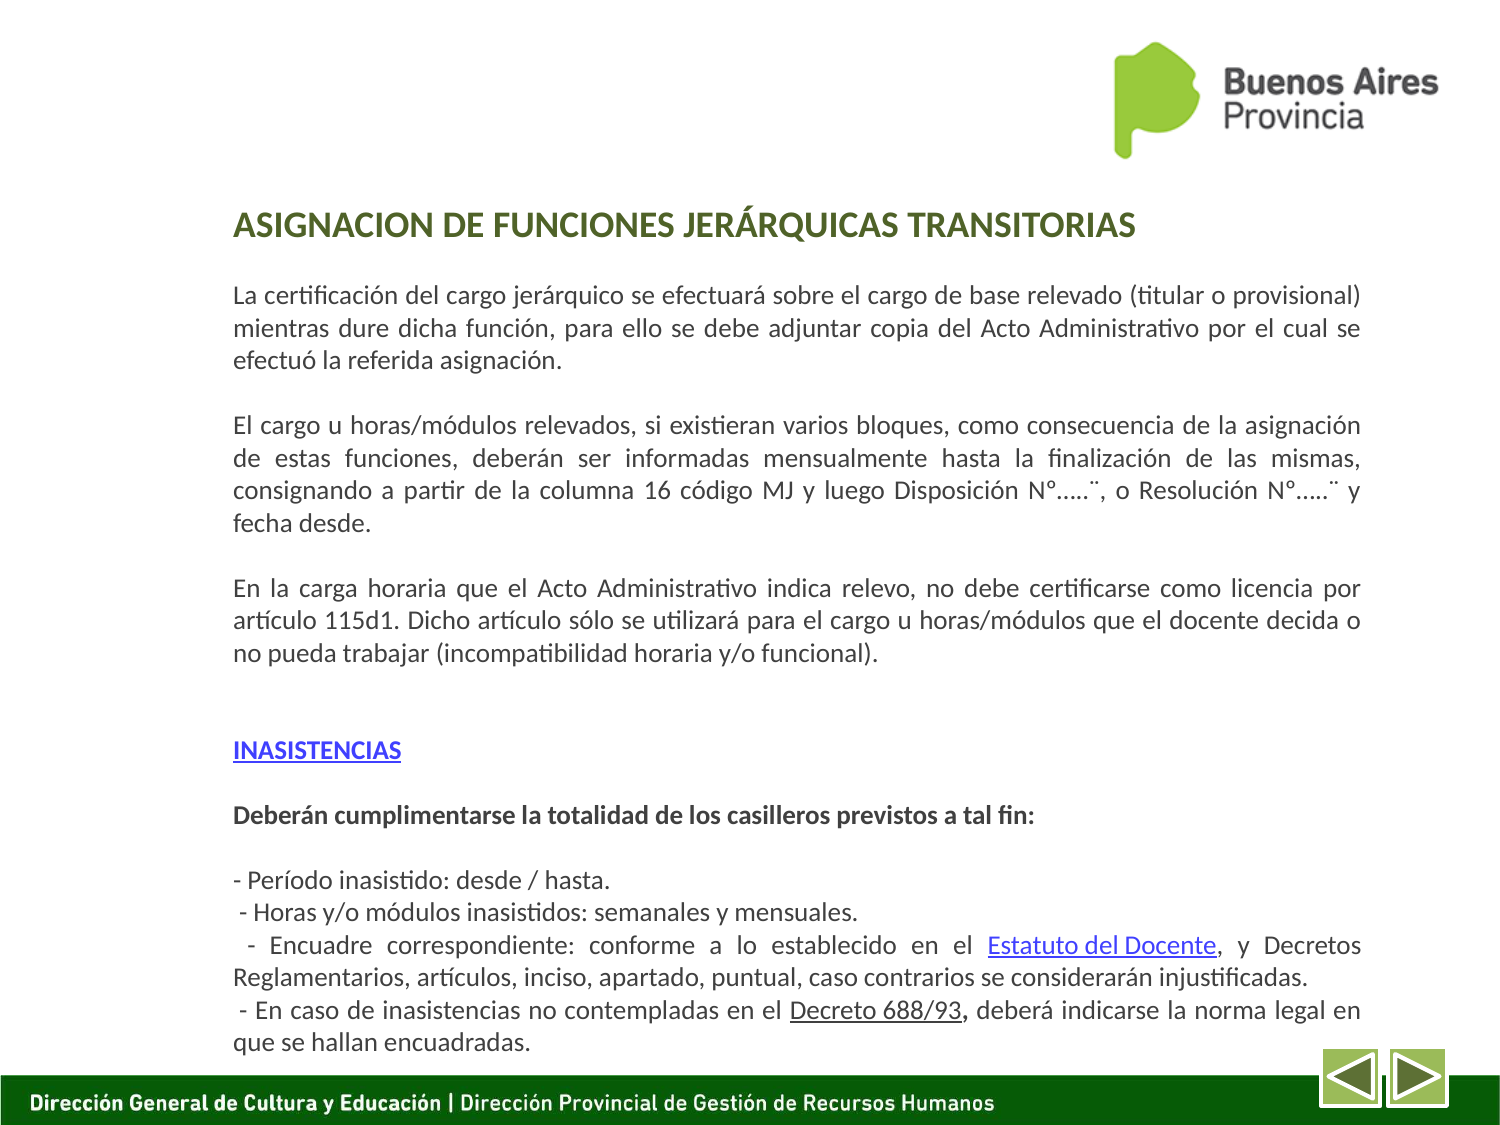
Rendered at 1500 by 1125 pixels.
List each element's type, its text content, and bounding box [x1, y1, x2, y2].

picture [1104, 30, 1448, 169]
text_box [1370, 1045, 1382, 1073]
text_box [1386, 1045, 1449, 1073]
picture [0, 1074, 1500, 1125]
text_box ASIGNACION DE FUNCIONES JERÁRQUICAS TRANSITORIAS La certificación del cargo jerárquico se efectuará sobre el cargo de base relevado (titular o provisional) mientras dure dicha función, para ello se debe adjuntar copia del Acto Administrativo por el cual se efectuó la referida asignación. El cargo u horas/módulos relevados, si existieran varios bloques, como consecuencia de la asignación de estas funciones, deberán ser informadas mensualmente hasta la finalización de las mismas, consignando a partir de la columna 16 código MJ y luego Disposición Nº…..¨, o Resolución Nº…..¨ y fecha desde. En la carga horaria que el Acto Administrativo indica relevo, no debe certificarse como licencia por artículo 115d1. Dicho artículo sólo se utilizará para el cargo u horas/módulos que el docente decida o no pueda trabajar (incompatibilidad horaria y/o funcional). INASISTENCIAS Deberán cumplimentarse la totalidad de los casilleros previstos a tal fin: - Período inasistido: desde / hasta. - Horas y/o módulos inasistidos: semanales y mensuales. - Encuadre correspondiente: conforme a lo establecido en el Estatuto del Docente, y Decretos Reglamentarios, artículos, inciso, apartado, puntual, caso contrarios se considerarán injustificadas. - En caso de inasistencias no contempladas en el Decreto 688/93, deberá indicarse la norma legal en que se hallan encuadradas. [218, 192, 1376, 1065]
text_box [1319, 1065, 1357, 1073]
